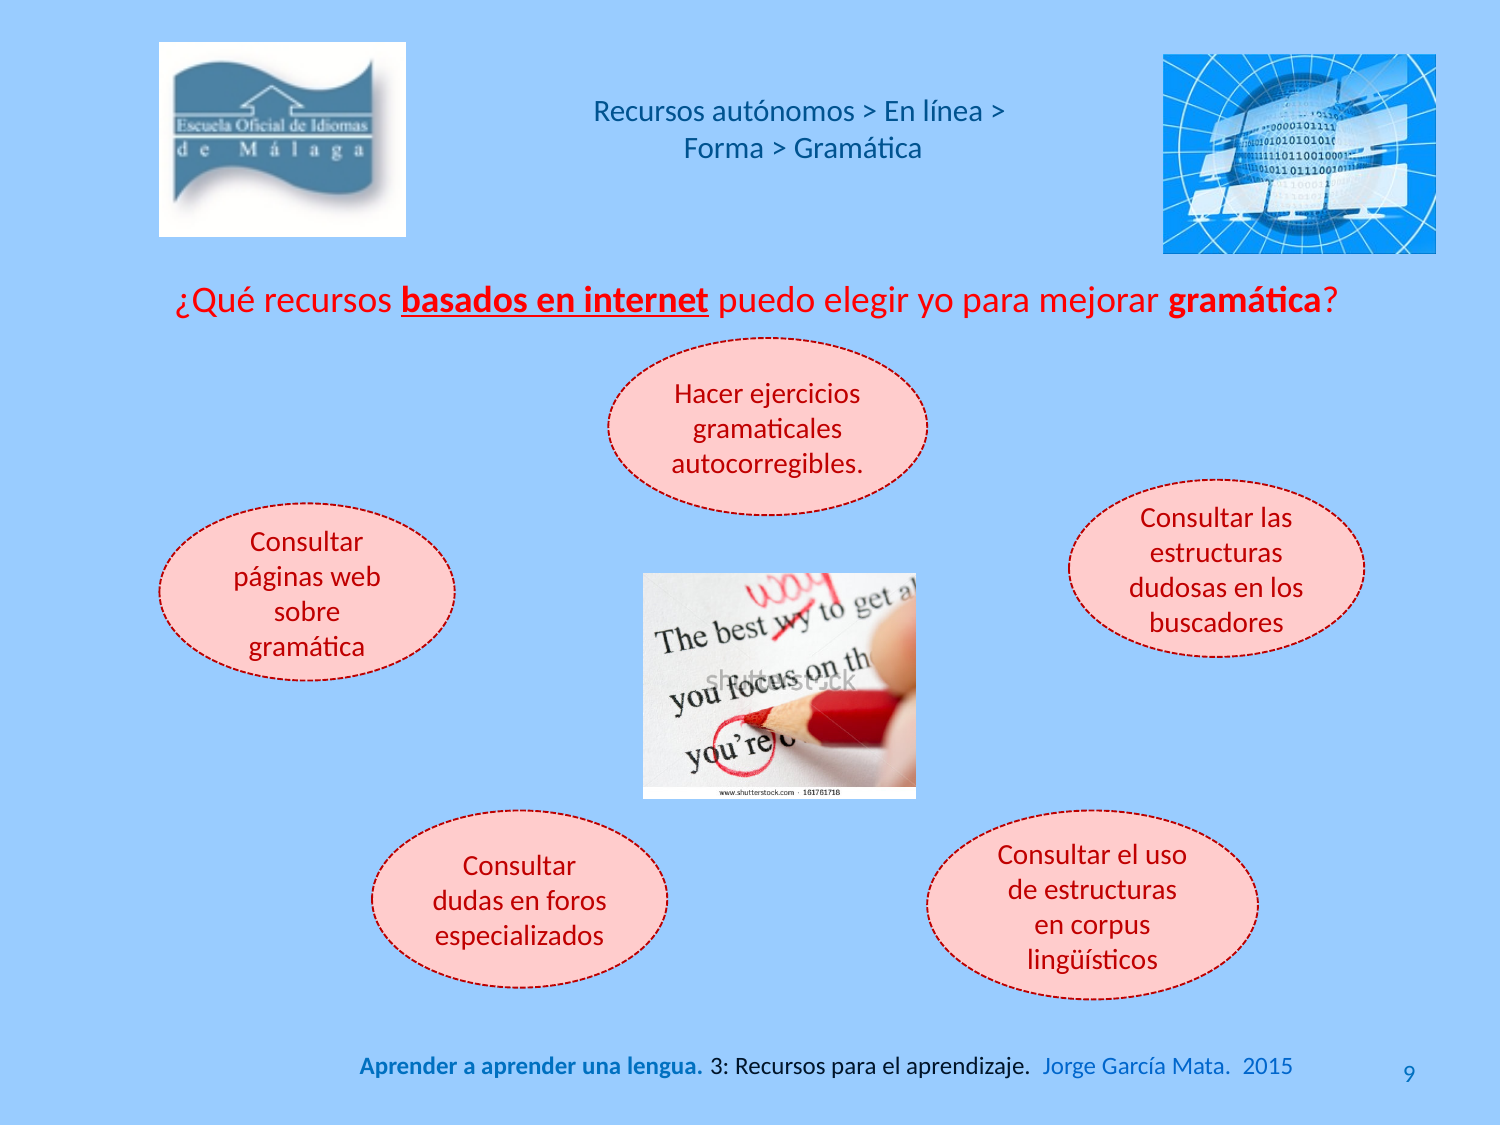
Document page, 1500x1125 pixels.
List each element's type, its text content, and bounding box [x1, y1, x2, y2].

footer Aprender a aprender una lengua. 3: Recursos para el aprendizaje. Jorge García Mata. 2015 [336, 1046, 1317, 1083]
title Recursos autónomos > En línea > Forma > Gramática [442, 45, 1164, 233]
text_box Consultar páginas web sobre gramática [158, 502, 456, 682]
picture [643, 573, 916, 799]
text_box ¿Qué recursos basados en internet puedo elegir yo para mejorar gramática? [159, 267, 1412, 327]
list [159, 42, 406, 237]
text_box Hacer ejercicios gramaticales autocorregibles. [607, 337, 929, 517]
picture [1163, 54, 1436, 255]
text_box Consultar el uso de estructuras en corpus lingüísticos [926, 809, 1259, 1001]
slide_number 9 [1387, 1042, 1425, 1103]
text_box Consultar dudas en foros especializados [371, 809, 669, 989]
text_box Consultar las estructuras dudosas en los buscadores [1068, 478, 1366, 658]
